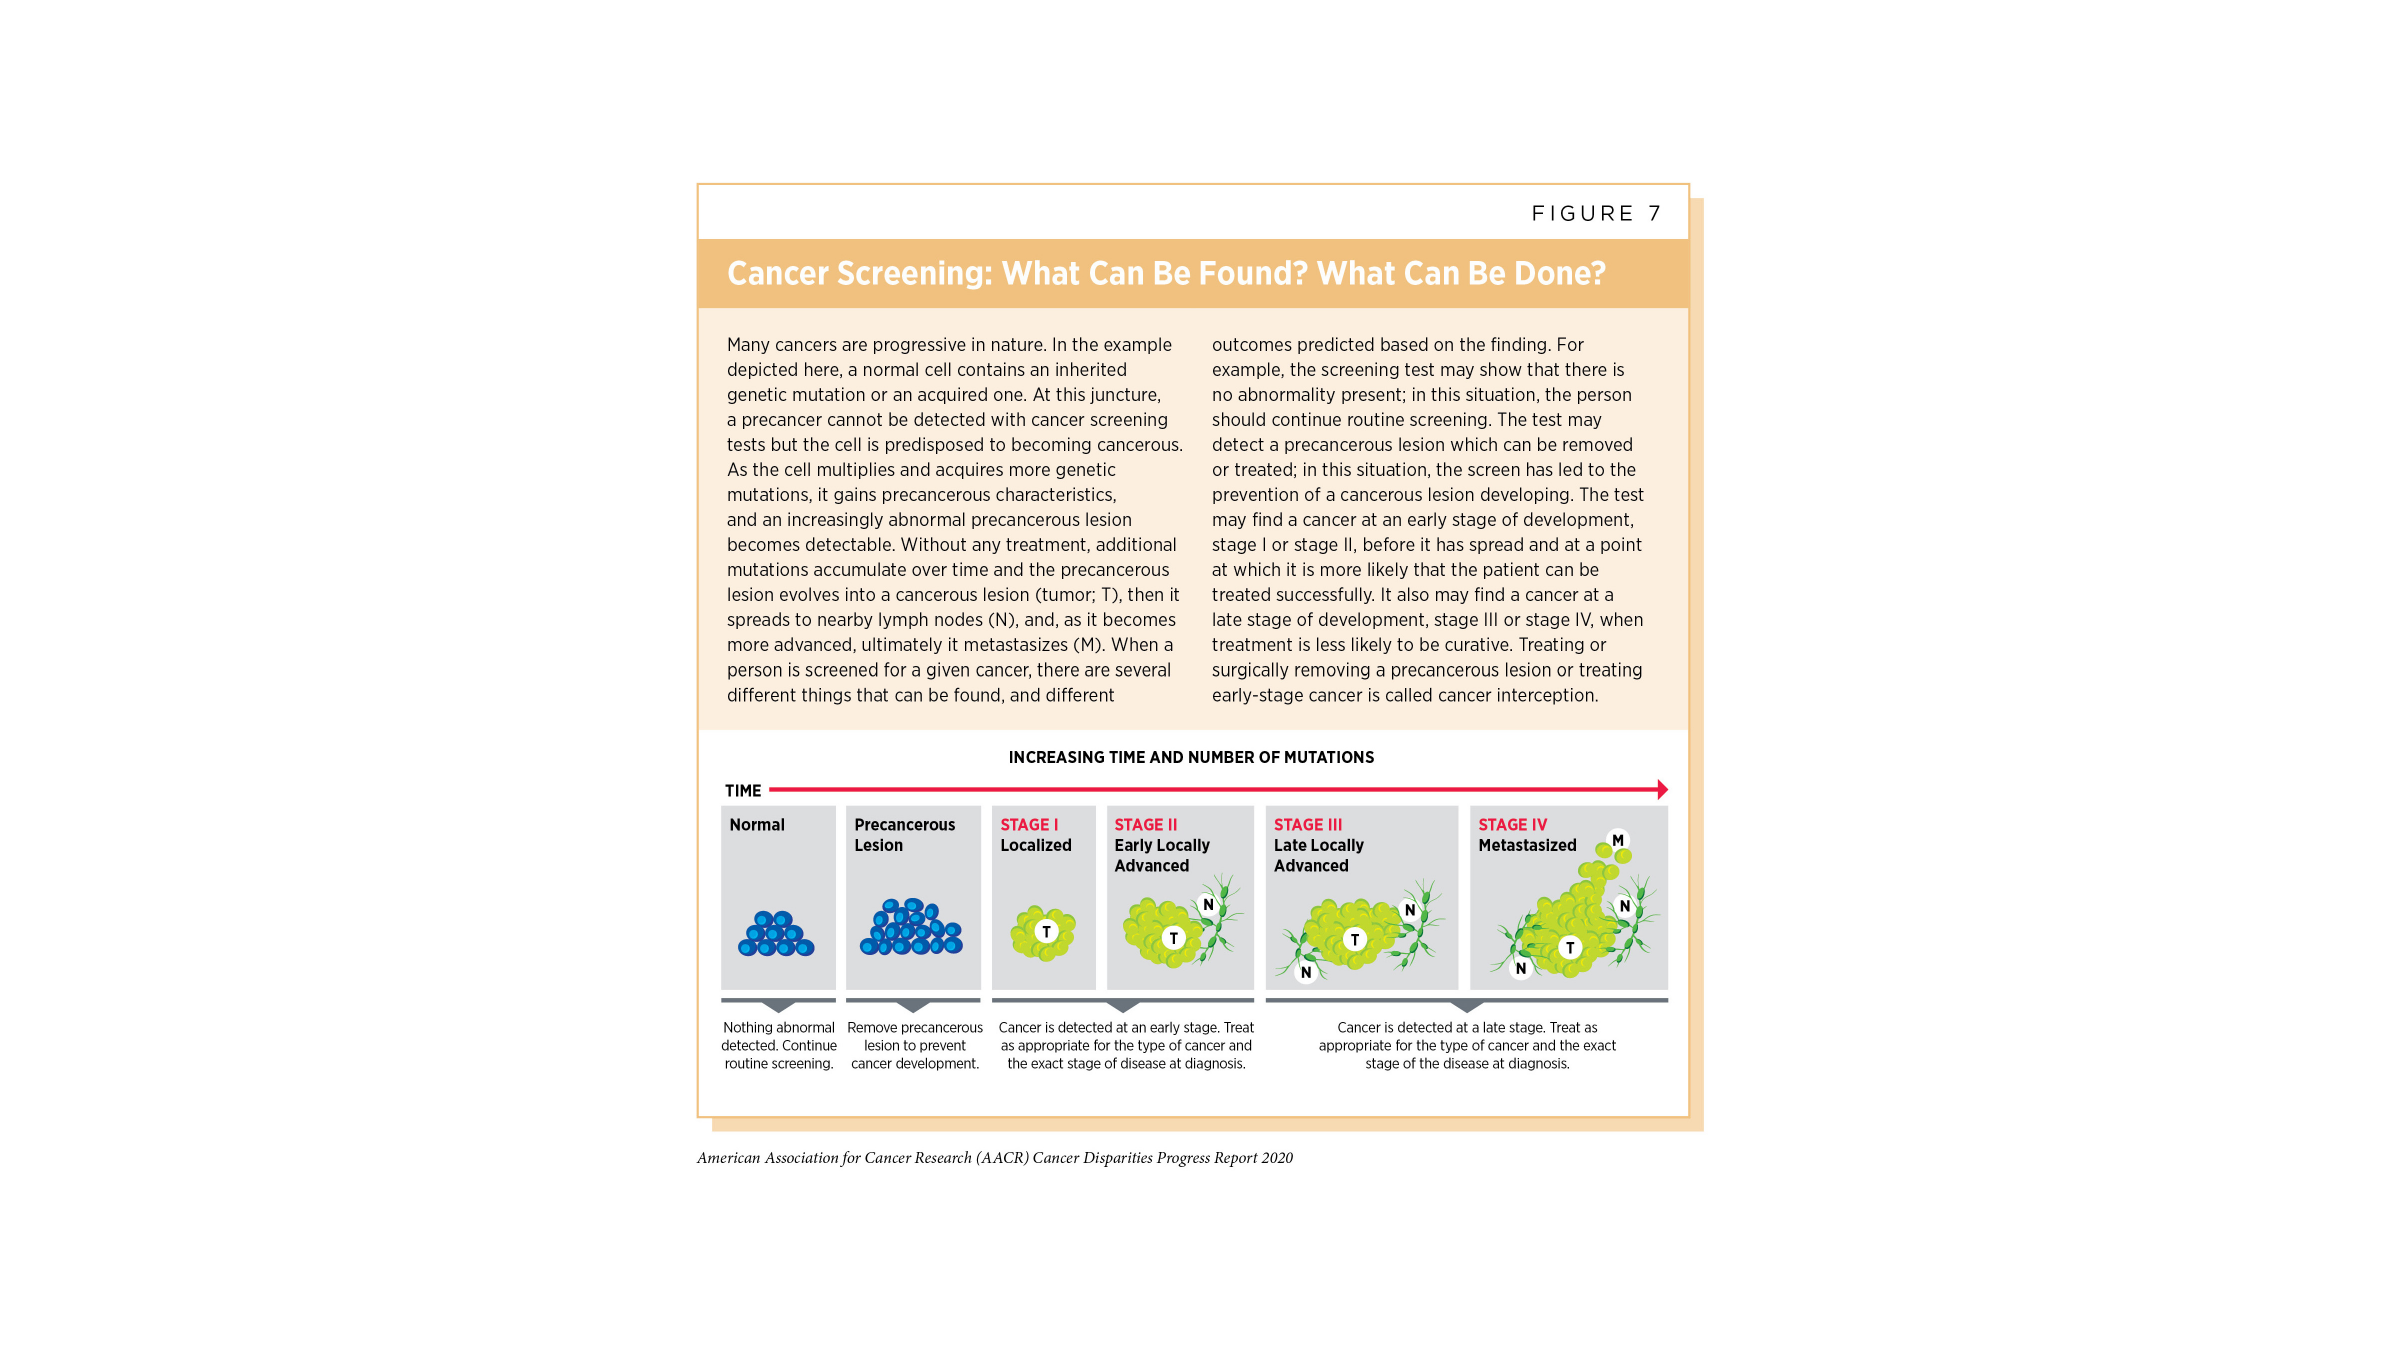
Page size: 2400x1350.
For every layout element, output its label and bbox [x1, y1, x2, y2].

picture [687, 174, 1713, 1175]
